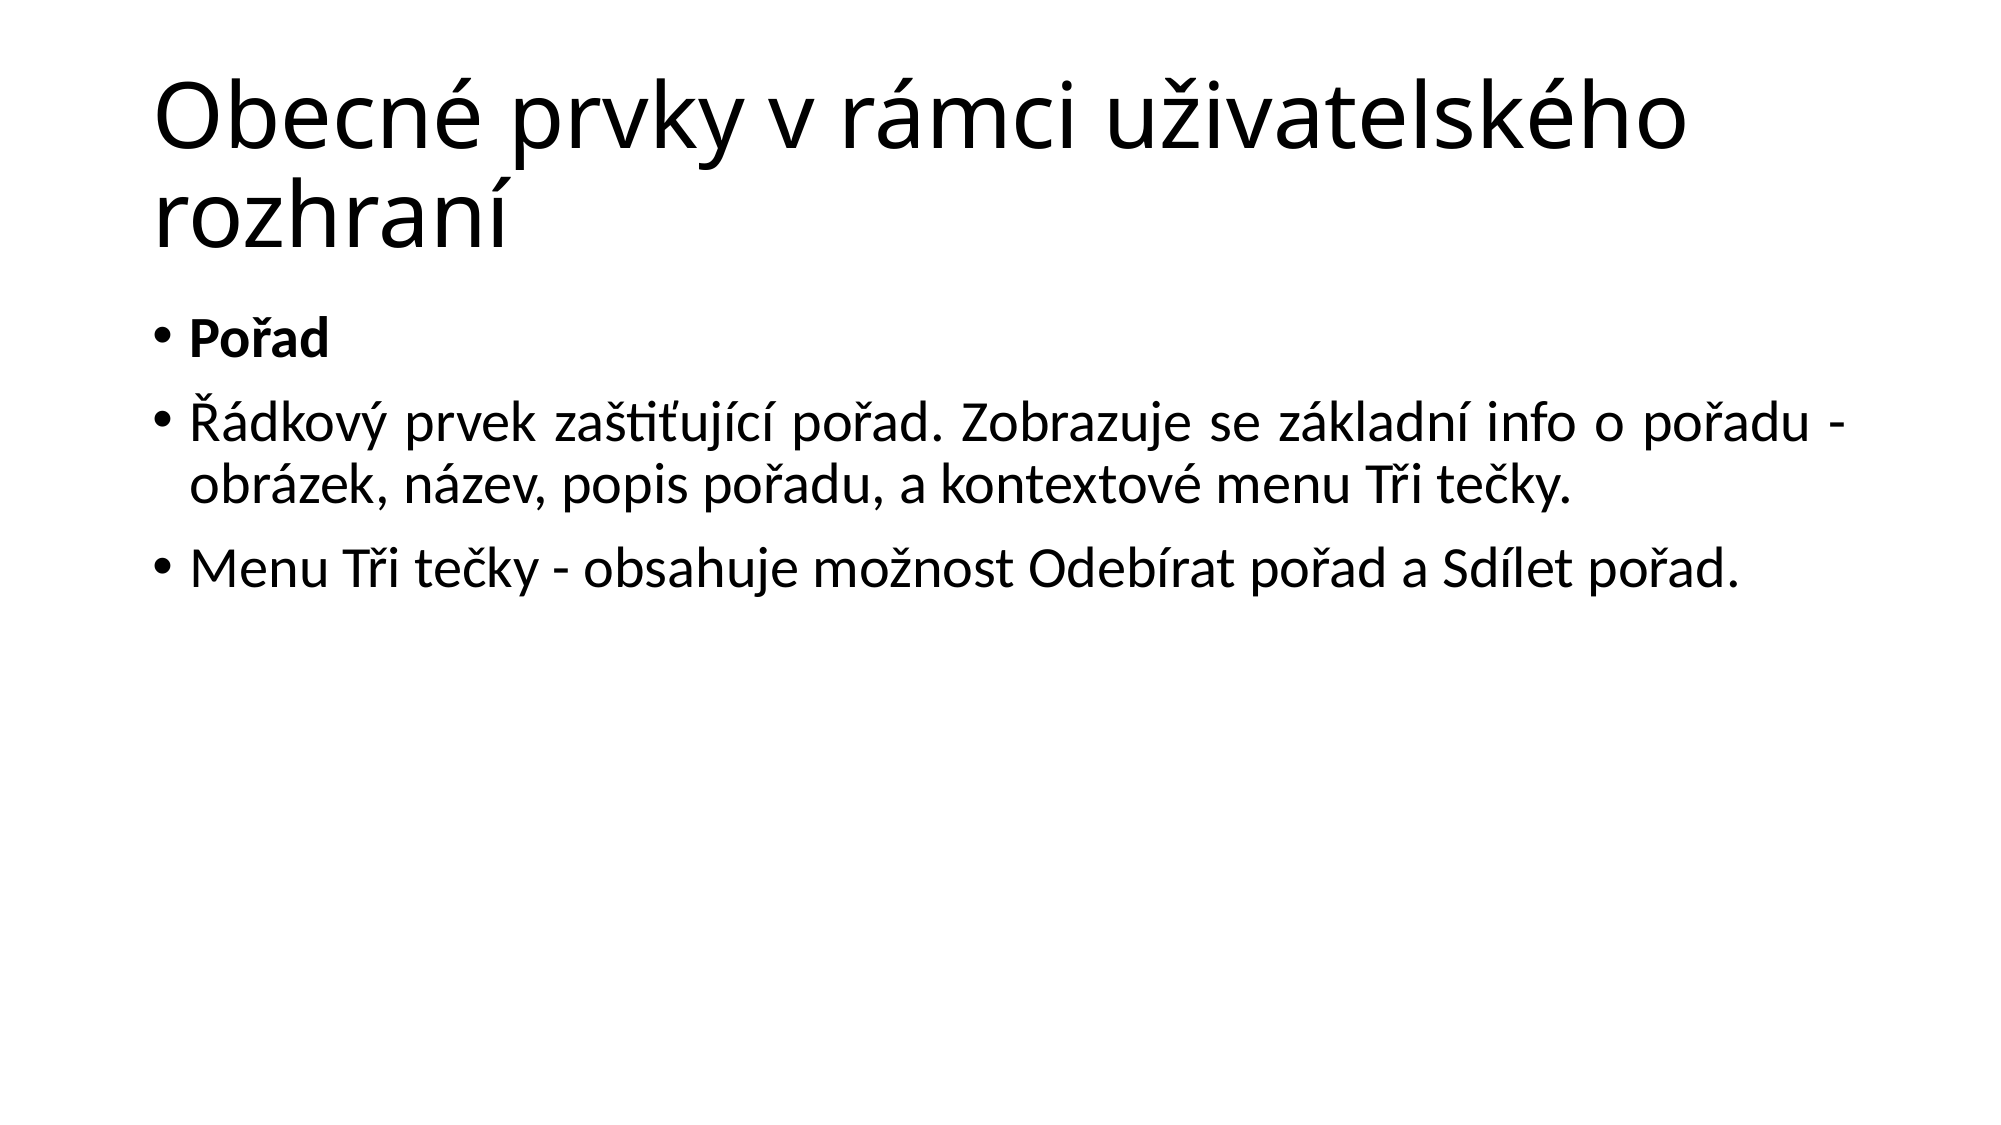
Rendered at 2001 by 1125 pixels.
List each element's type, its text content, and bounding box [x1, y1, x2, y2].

list Pořad Řádkový prvek zaštiťující pořad. Zobrazuje se základní info o pořadu - obrázek, název, popis pořadu, a kontextové menu Tři tečky. Menu Tři tečky - obsahuje možnost Odebírat pořad a Sdílet pořad. [137, 299, 1863, 1014]
title Obecné prvky v rámci uživatelského rozhraní [137, 59, 1863, 278]
